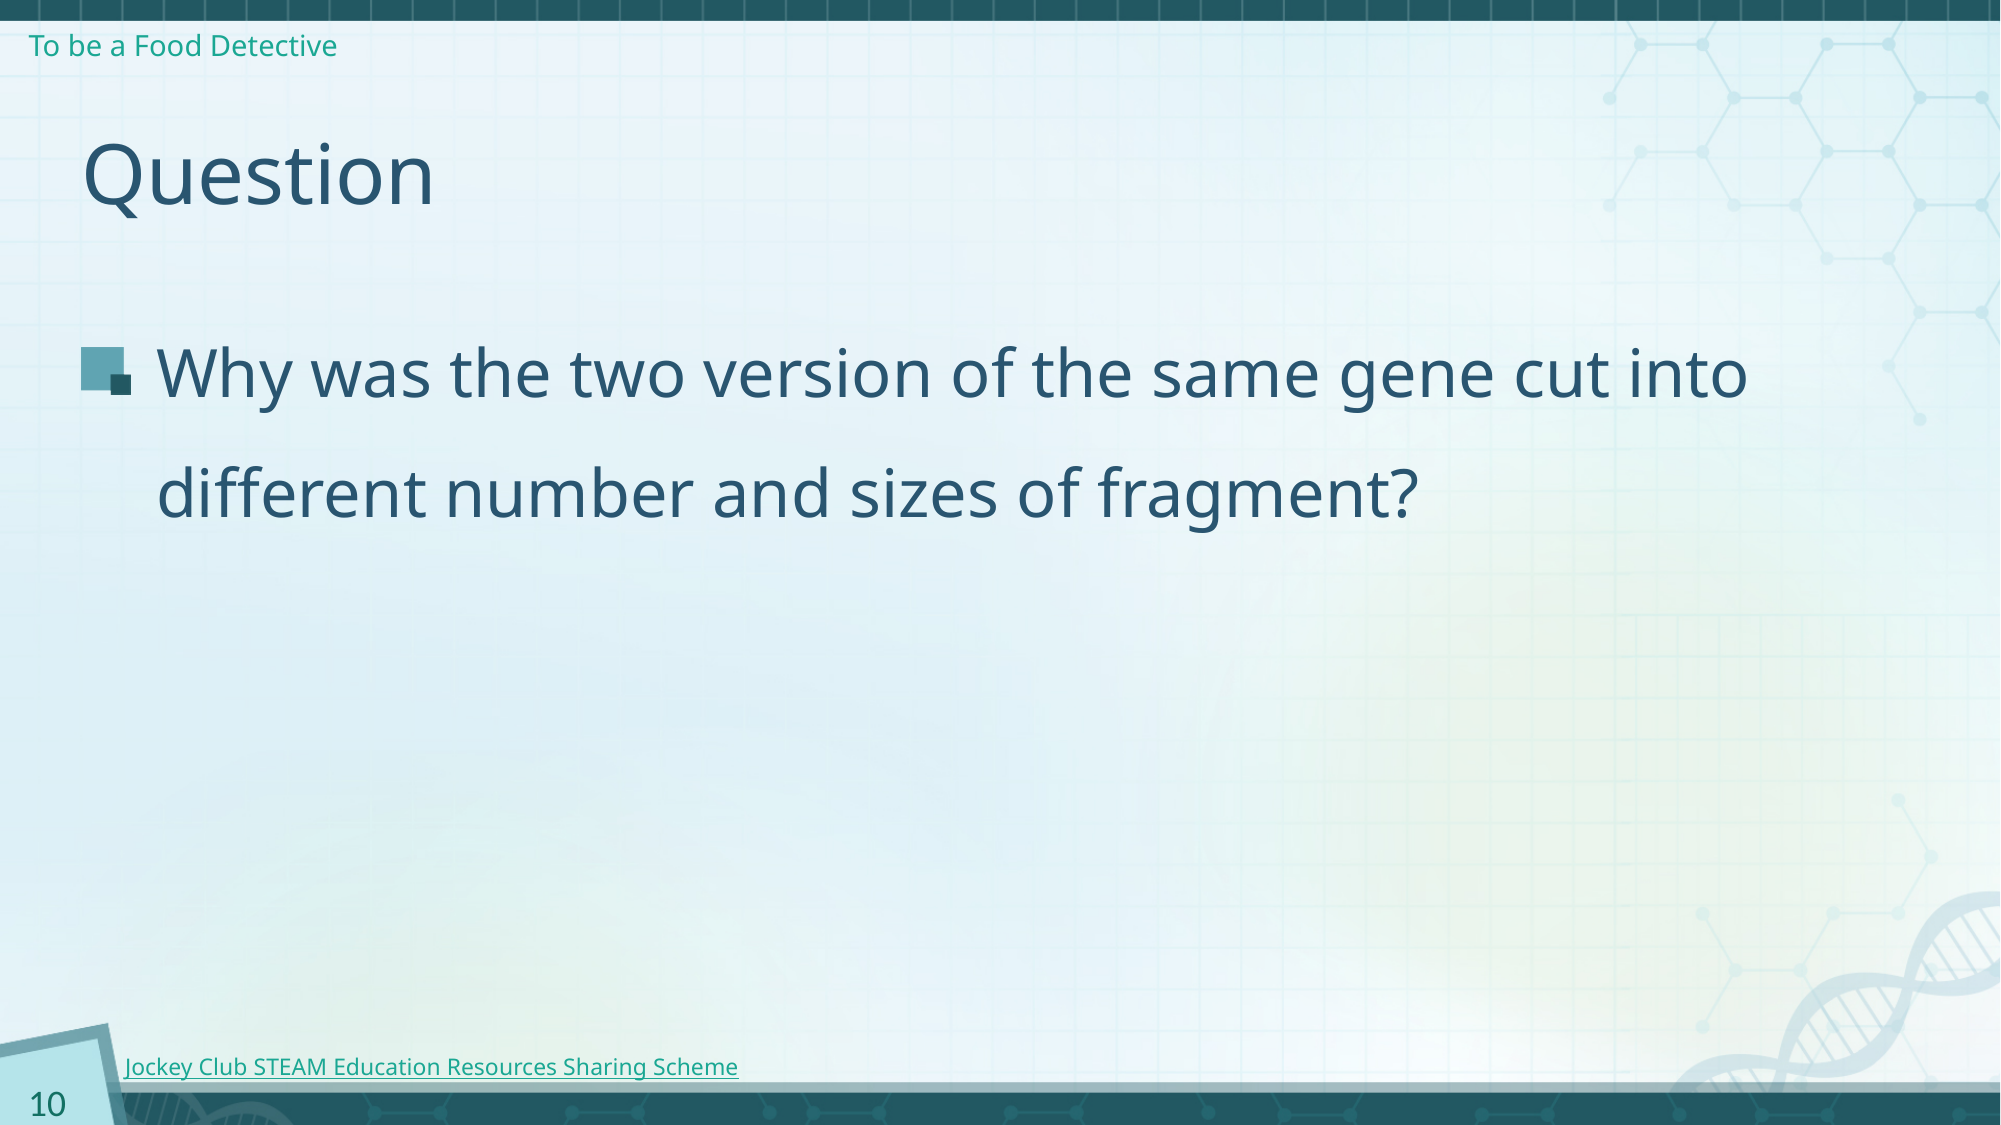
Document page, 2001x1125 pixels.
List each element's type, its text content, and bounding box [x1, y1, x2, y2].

title Question [61, 63, 1571, 279]
picture [0, 0, 2001, 1125]
slide_number 10 [0, 1071, 96, 1125]
list Why was the two version of the same gene cut into different number and sizes of fragment? [61, 281, 1862, 1040]
